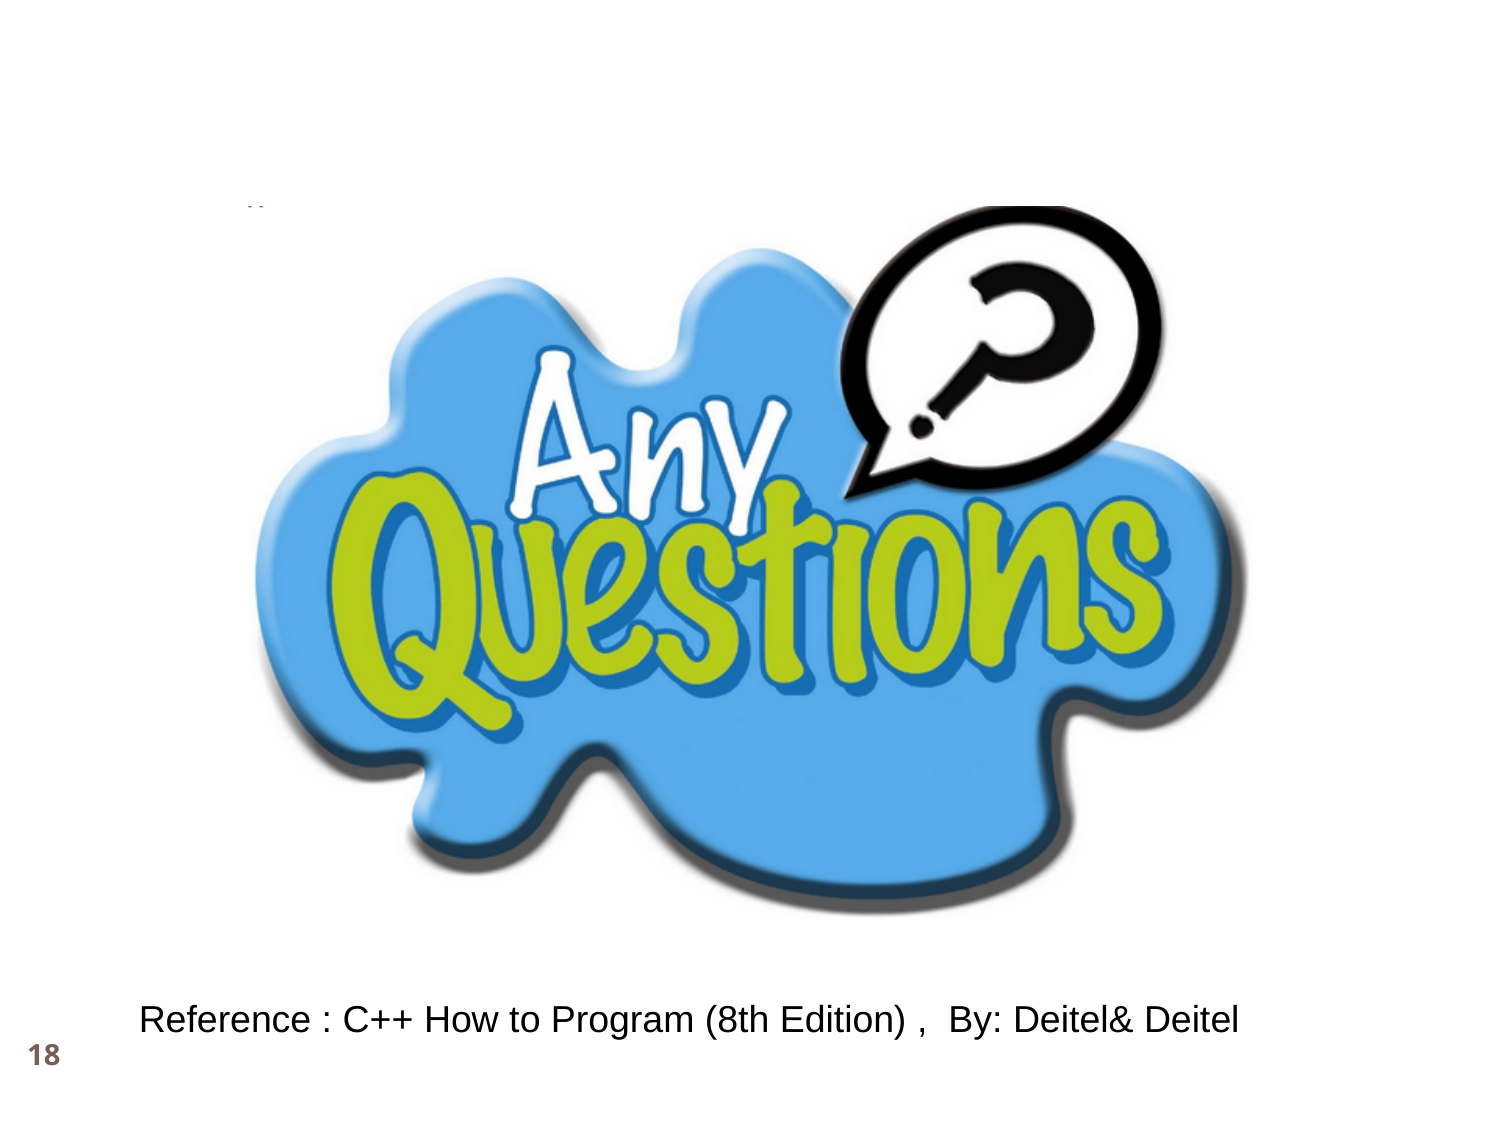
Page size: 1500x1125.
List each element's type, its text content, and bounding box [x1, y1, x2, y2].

picture [248, 206, 1252, 919]
slide_number 18 [0, 1025, 88, 1088]
text_box Reference : C++ How to Program (8th Edition) , By: Deitel& Deitel [123, 987, 1258, 1048]
